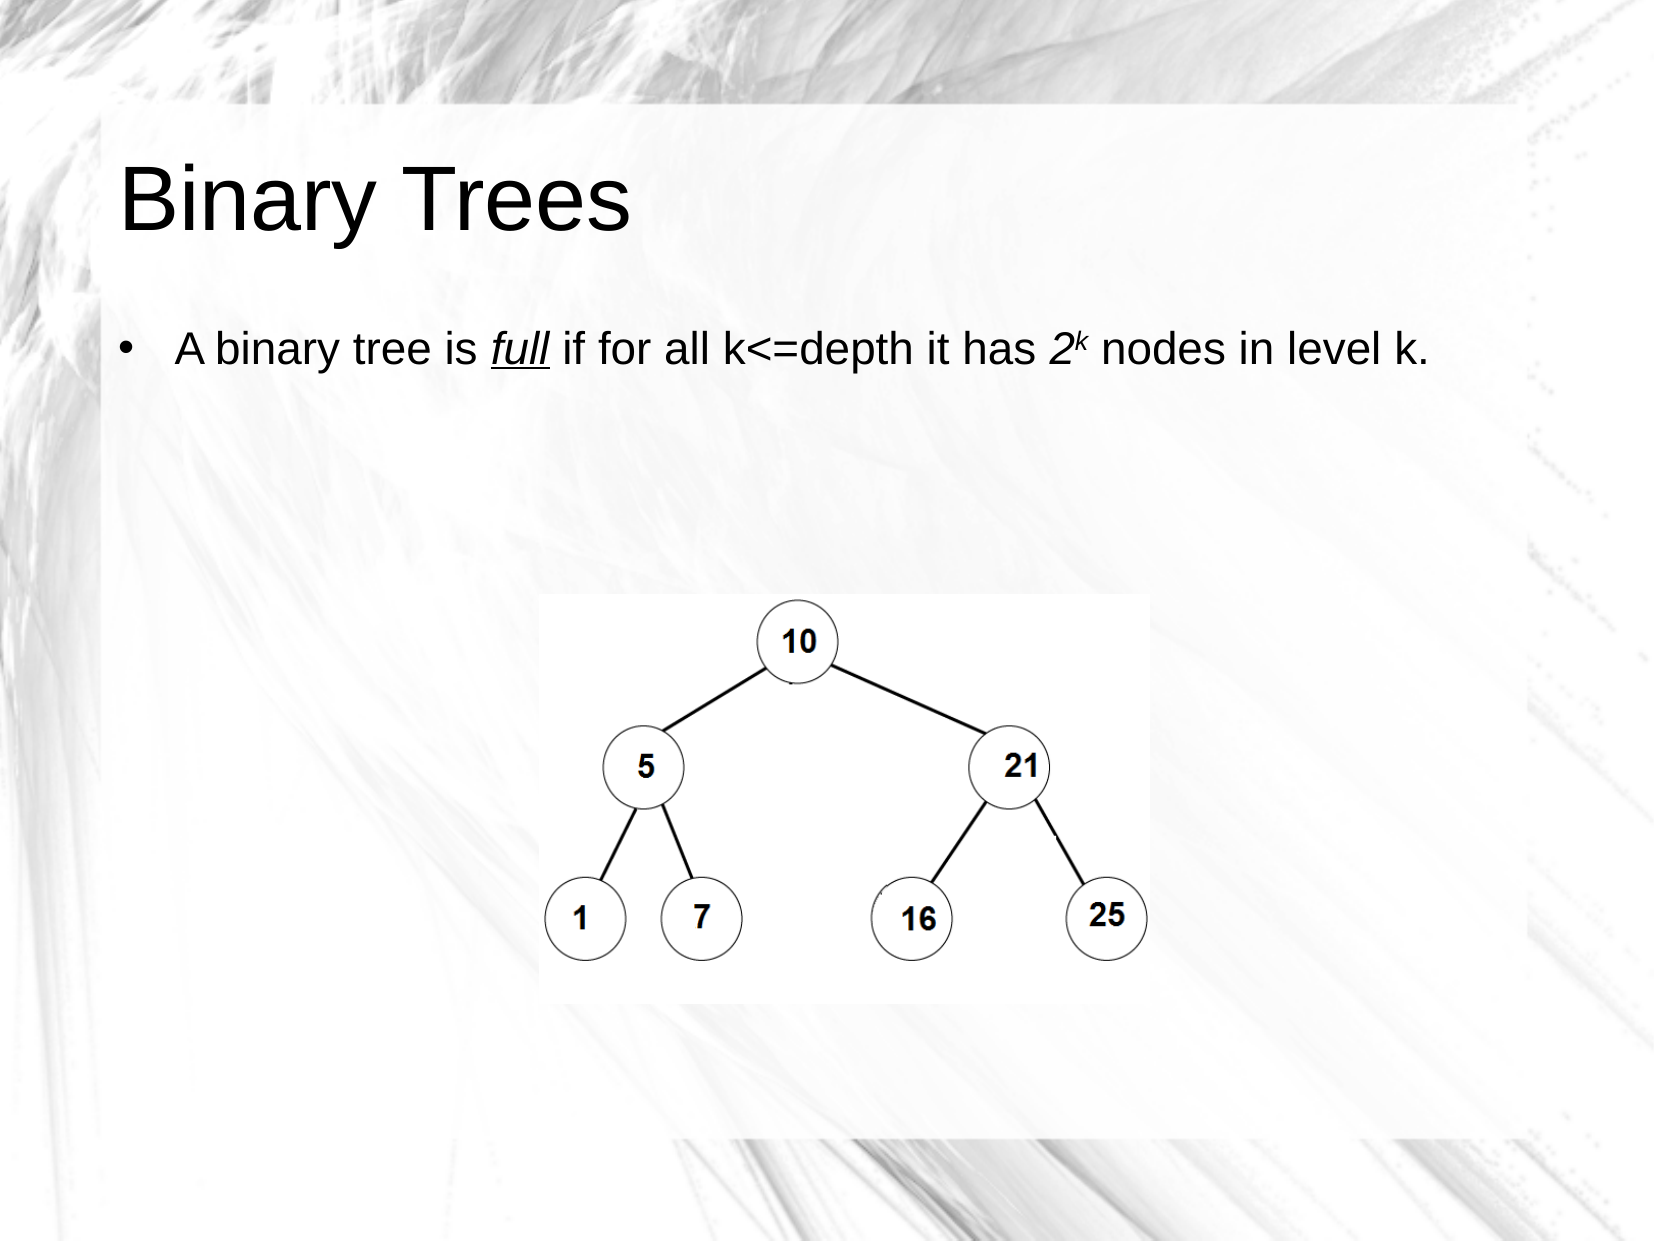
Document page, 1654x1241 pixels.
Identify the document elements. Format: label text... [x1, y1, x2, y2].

title Binary Trees [118, 93, 1506, 299]
picture [0, 0, 1654, 1241]
list A binary tree is full if for all k<=depth it has 2k nodes in level k. [118, 319, 1571, 1109]
